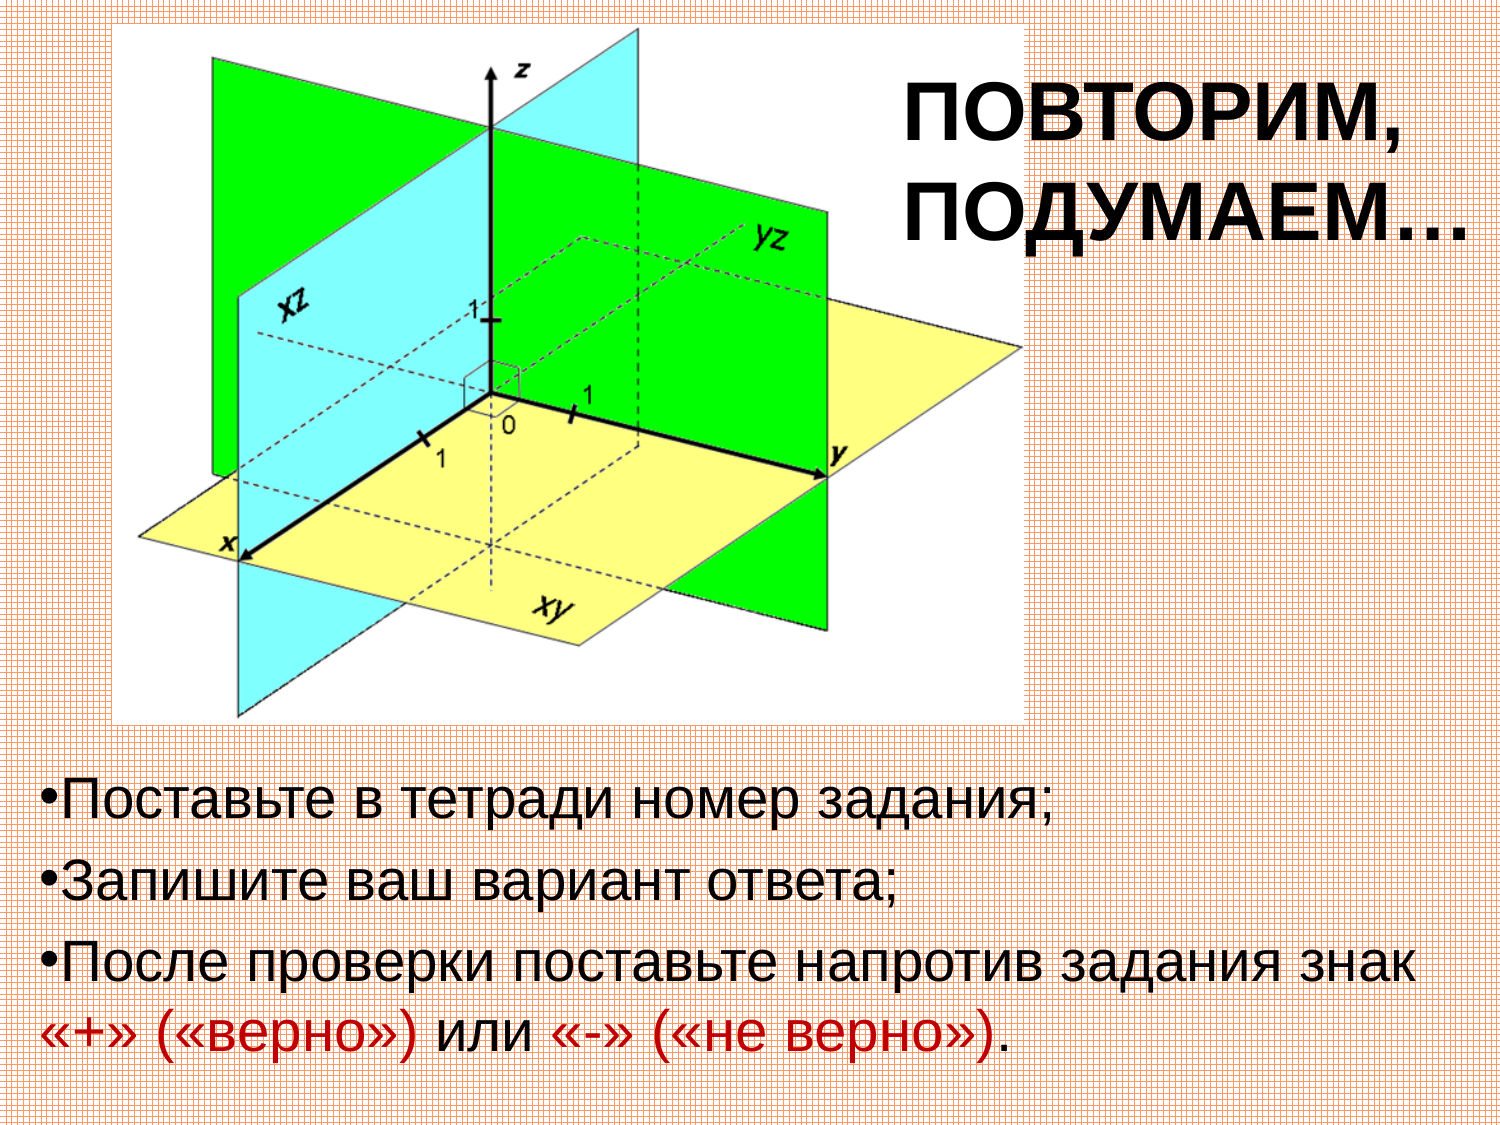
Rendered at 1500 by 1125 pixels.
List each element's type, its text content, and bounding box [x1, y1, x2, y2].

list Поставьте в тетради номер задания; Запишите ваш вариант ответа; После проверки поставьте напротив задания знак «+» («верно») или «-» («не верно»). [24, 712, 1476, 1072]
title Повторим, подумаем… [1029, 49, 1500, 274]
picture [112, 24, 1024, 726]
